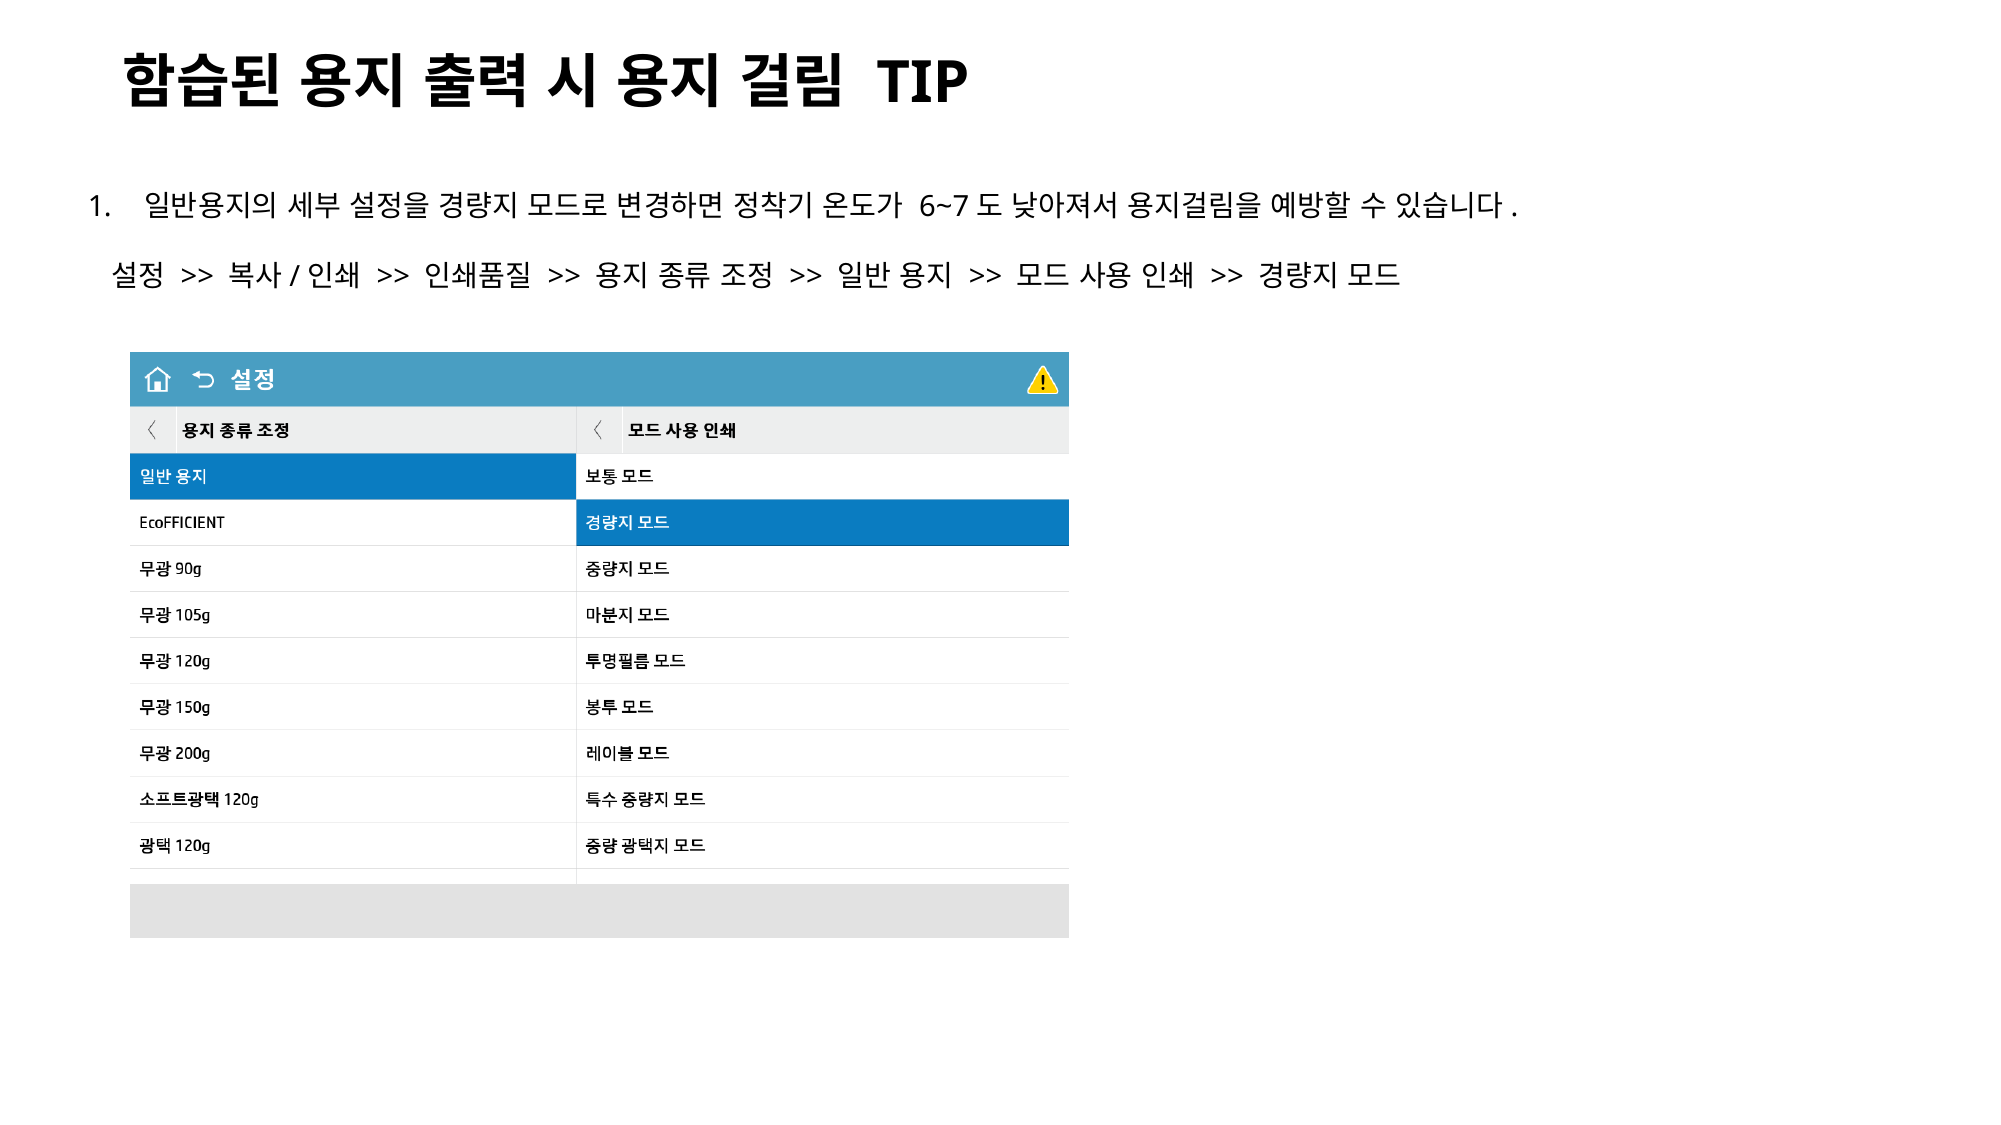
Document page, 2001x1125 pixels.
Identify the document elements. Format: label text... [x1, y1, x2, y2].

picture [130, 352, 1069, 938]
text_box 함습된 용지 출력 시 용지 걸림 TIP [123, 44, 970, 115]
text_box 일반용지의 세부 설정을 경량지 모드로 변경하면 정착기 온도가 6~7도 낮아져서 용지걸림을 예방할 수 있습니다. 설정 >> 복사/인쇄 >> 인쇄품질 >> 용지 종류 조정 >> 일반 용지 >> 모드 사용 인쇄 >> 경량지 모드 [87, 187, 1814, 293]
